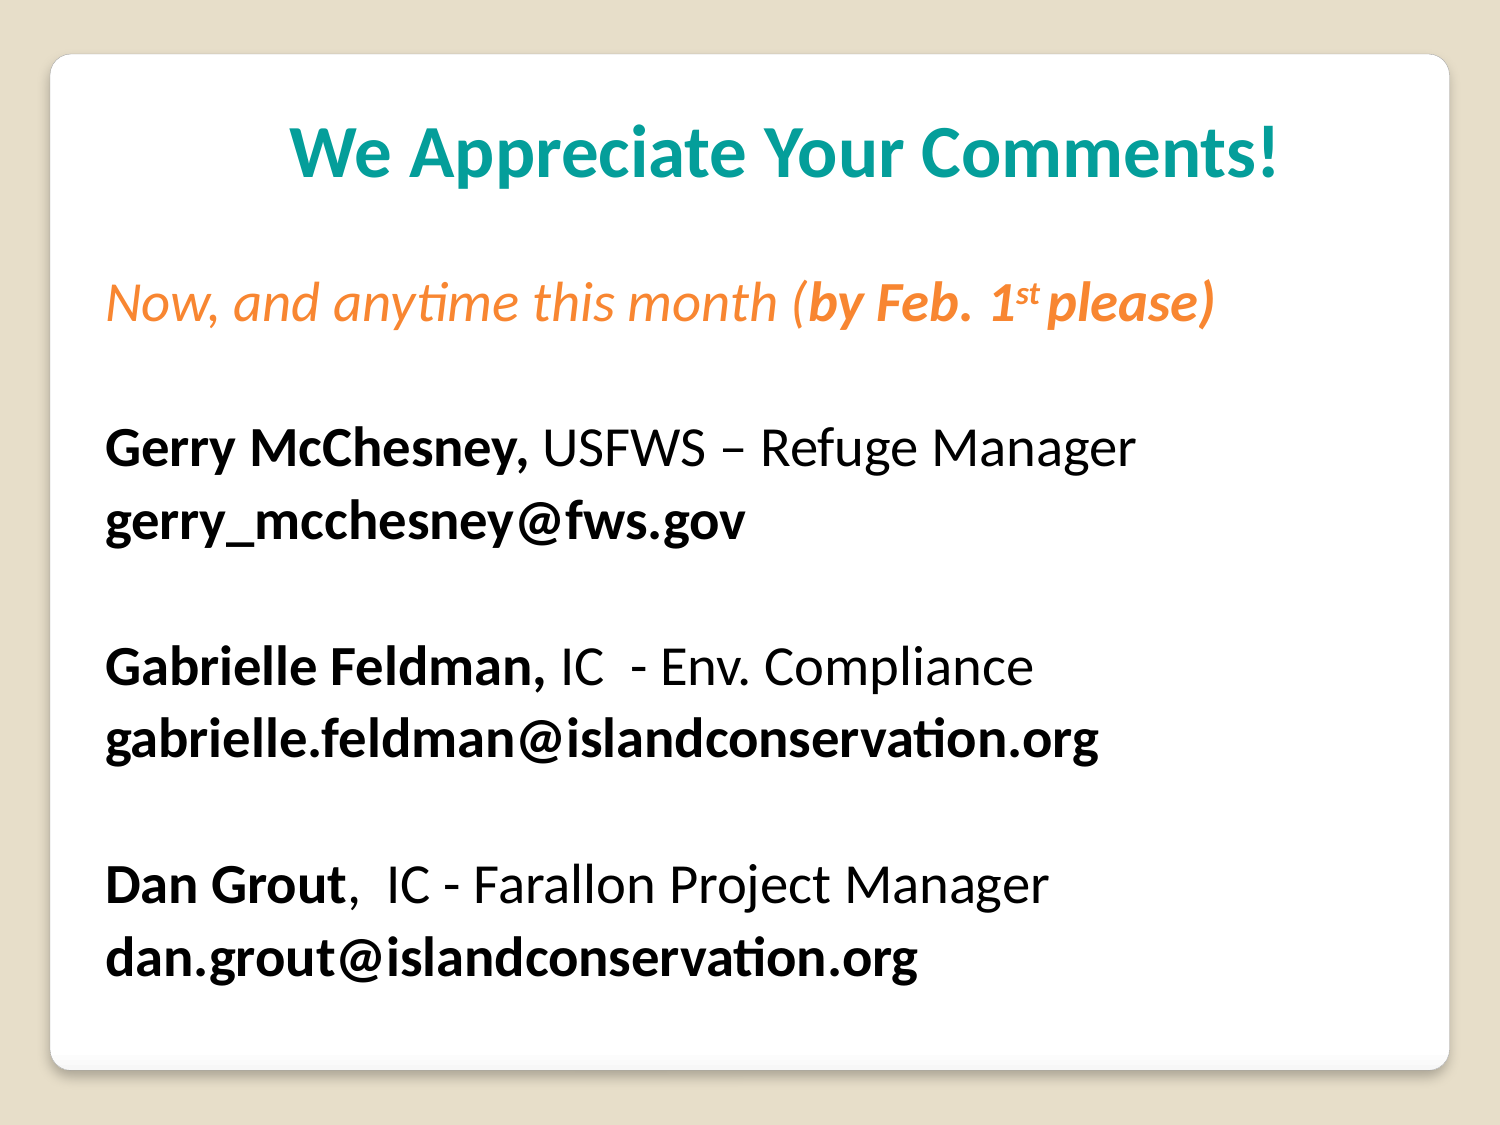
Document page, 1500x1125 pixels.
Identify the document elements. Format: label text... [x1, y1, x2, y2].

title We Appreciate Your Comments! [37, 62, 1500, 200]
list Now, and anytime this month (by Feb. 1st please) Gerry McChesney, USFWS – Refuge Manager gerry_mcchesney@fws.gov Gabrielle Feldman, IC - Env. Compliance gabrielle.feldman@islandconservation.org Dan Grout, IC - Farallon Project Manager dan.grout@islandconservation.org [75, 249, 1450, 1000]
